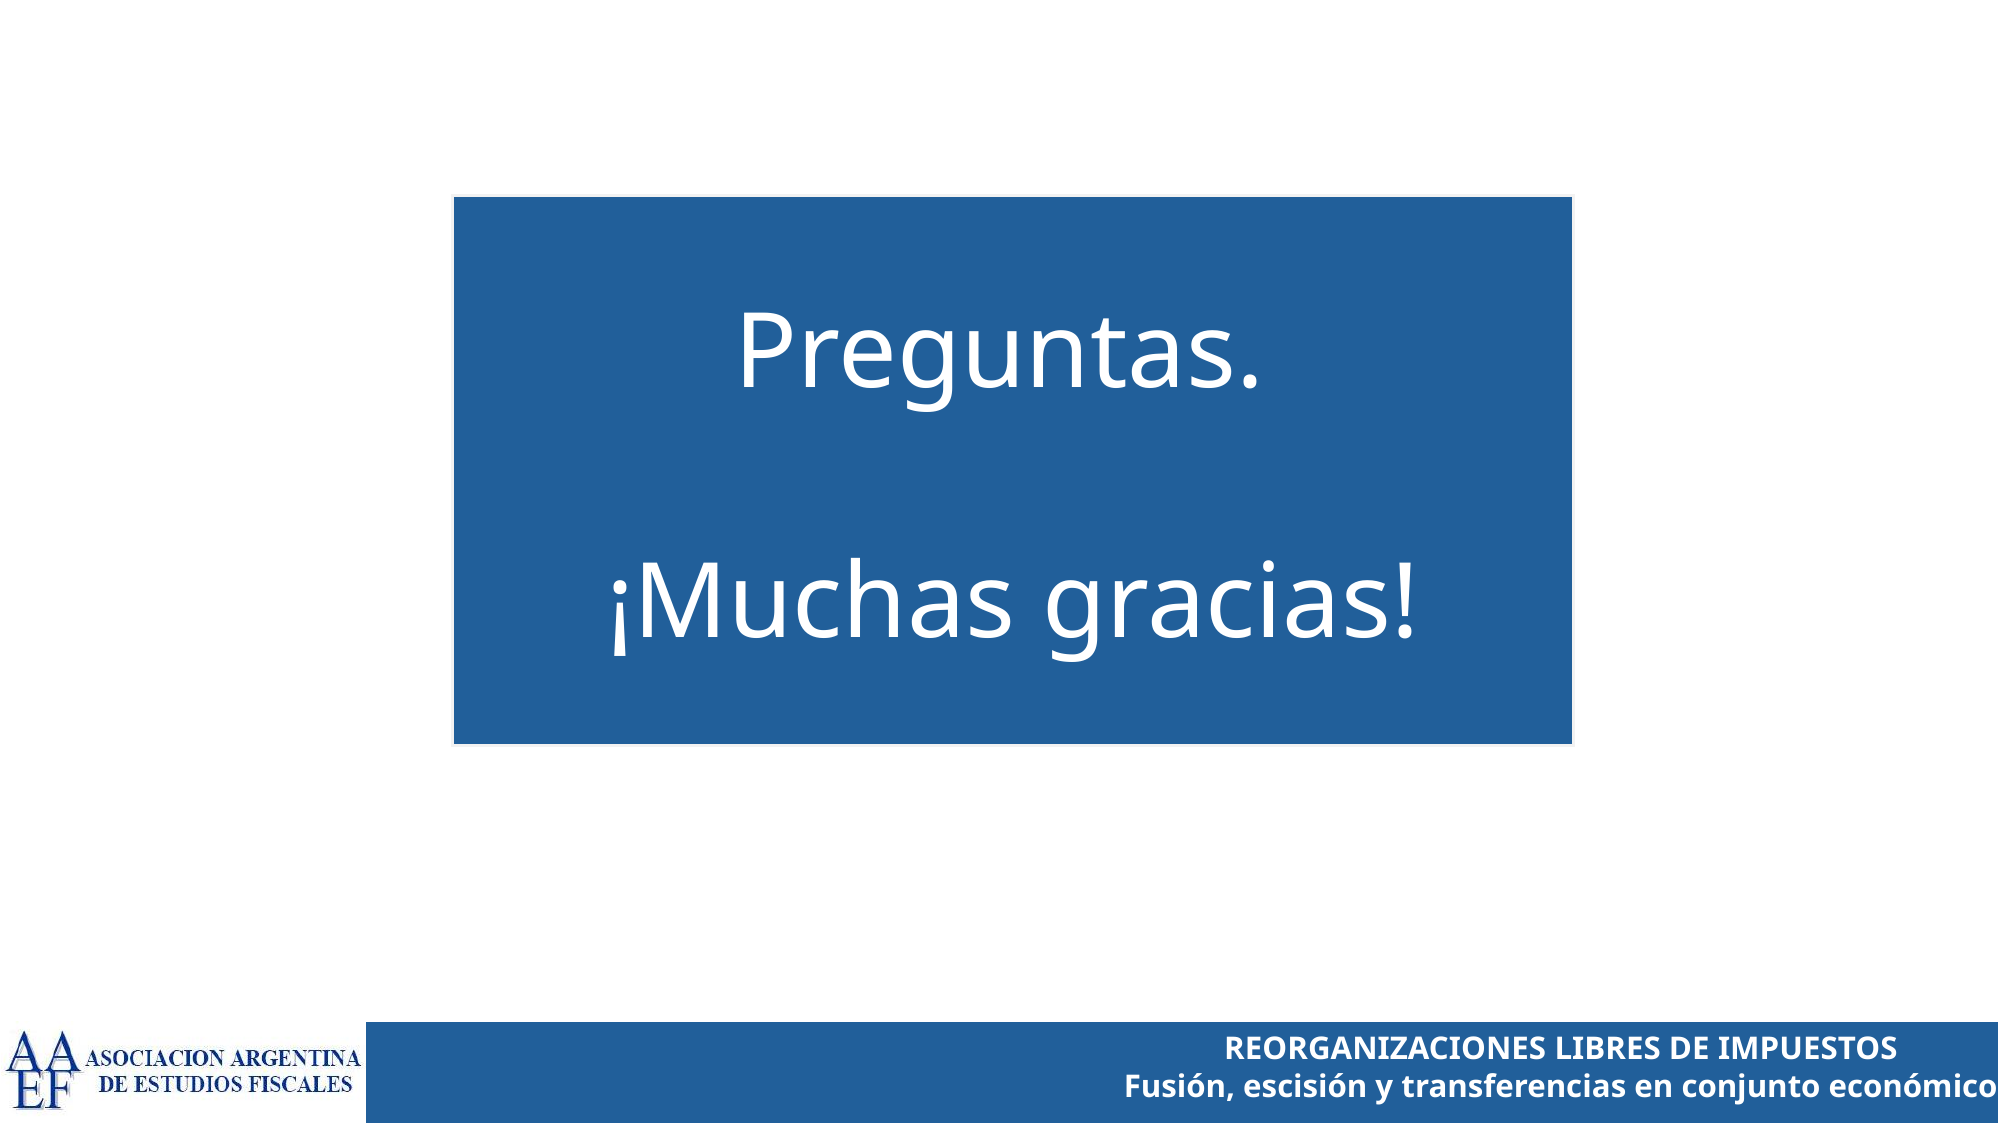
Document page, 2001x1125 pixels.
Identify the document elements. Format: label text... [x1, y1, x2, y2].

picture [1, 1020, 367, 1124]
text_box Preguntas. ¡Muchas gracias! [451, 194, 1575, 747]
text_box REORGANIZACIONES LIBRES DE IMPUESTOS Fusión, escisión y transferencias en conjunto económico [1067, 1021, 2000, 1112]
text_box [0, 1018, 2000, 1125]
